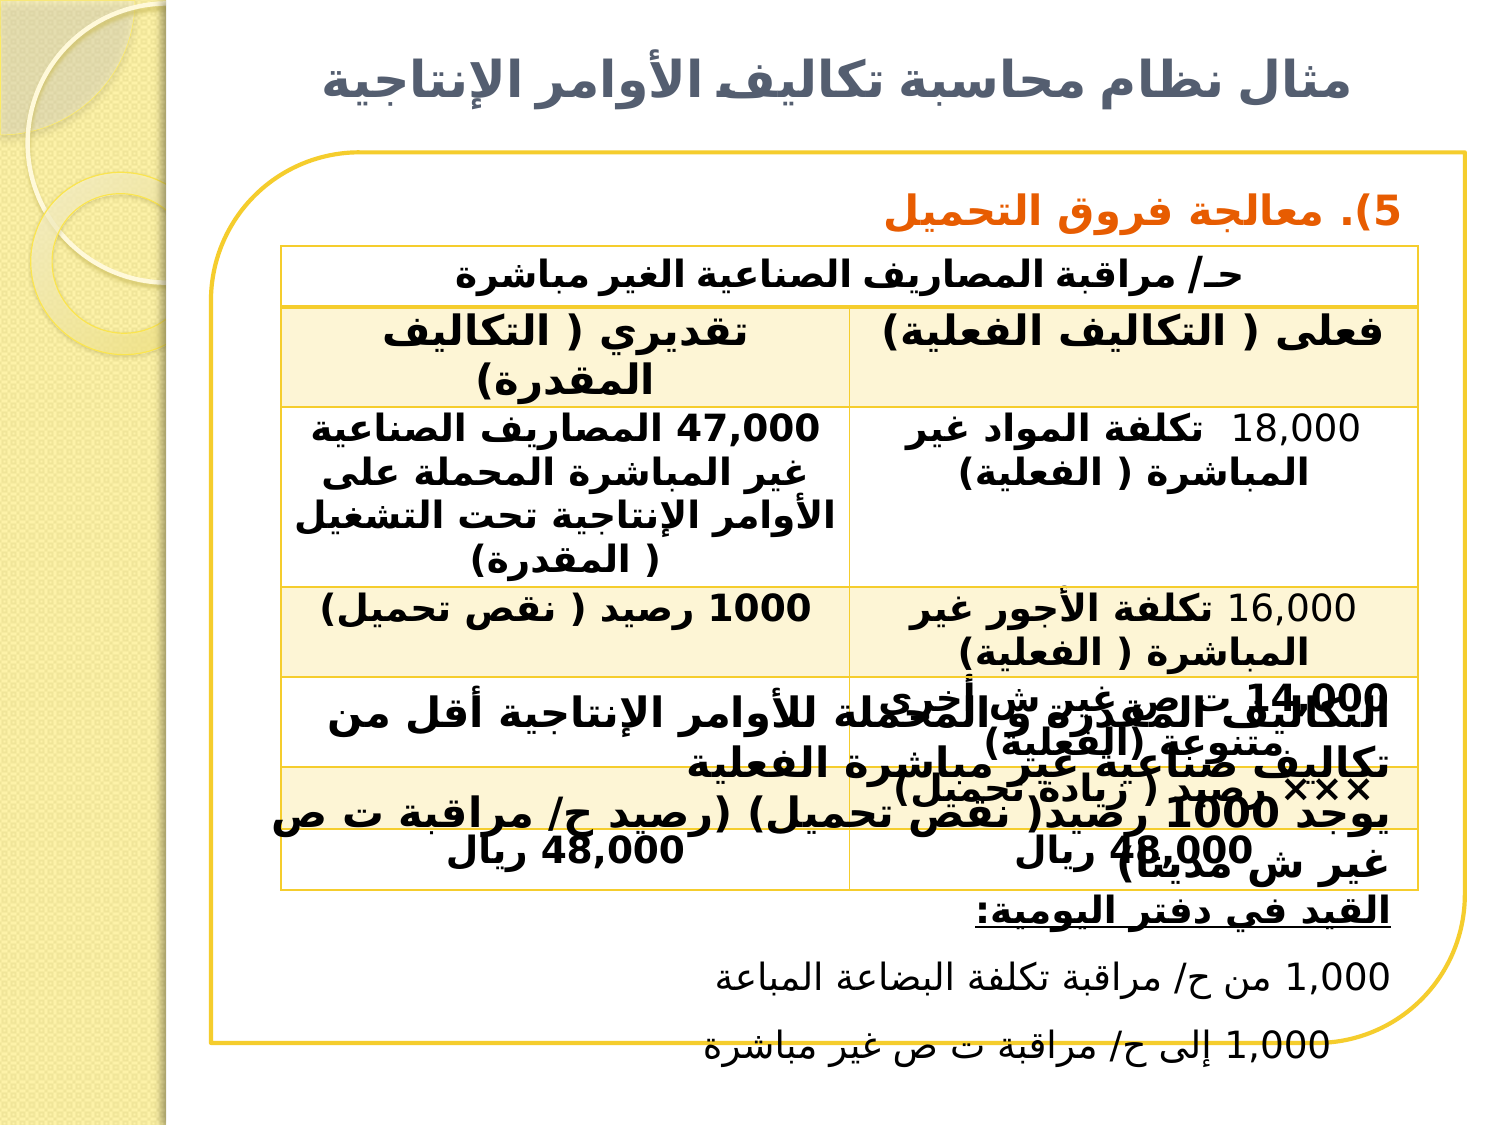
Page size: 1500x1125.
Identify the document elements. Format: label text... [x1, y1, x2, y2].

title مثال نظام محاسبة تكاليف الأوامر الإنتاجية [222, 23, 1453, 131]
text_box 5). معالجة فروق التحميل [421, 176, 1418, 241]
table_cell تقديري ( التكاليف المقدرة) [282, 309, 849, 406]
table_cell 1000 رصيد ( نقص تحميل) [282, 588, 849, 676]
table_header حـ/ مراقبة المصاريف الصناعية الغير مباشرة [282, 247, 1417, 305]
table_cell 14,000 ت ص غير ش أخرى متنوعة (الفعلية) [1407, 678, 1417, 766]
table_cell 47,000 المصاريف الصناعية غير المباشرة المحملة على الأوامر الإنتاجية تحت التشغيل ( المقدرة) [282, 408, 849, 586]
text_box التكاليف المقدرة و المحملة للأوامر الإنتاجية أقل من تكاليف صناعية غير مباشرة الفعلية يوجد 1000 رصيد( نقص تحميل) (رصيد ح/ مراقبة ت ص غير ش مدينا) القيد في دفتر اليومية: 1,000 من ح/ مراقبة تكلفة البضاعة المباعة 1,000 إلى ح/ مراقبة ت ص غير مباشرة [234, 678, 1407, 1073]
text_box [208, 150, 1467, 1046]
table_cell 48,000 ريال [1407, 830, 1417, 889]
table_cell فعلى ( التكاليف الفعلية) [850, 309, 1417, 406]
table_cell 18,000 تكلفة المواد غير المباشرة ( الفعلية) [850, 408, 1417, 586]
table_cell ××× رصيد ( زيادة تحميل) [1407, 768, 1417, 828]
table_cell 16,000 تكلفة الأجور غير المباشرة ( الفعلية) [850, 588, 1417, 676]
